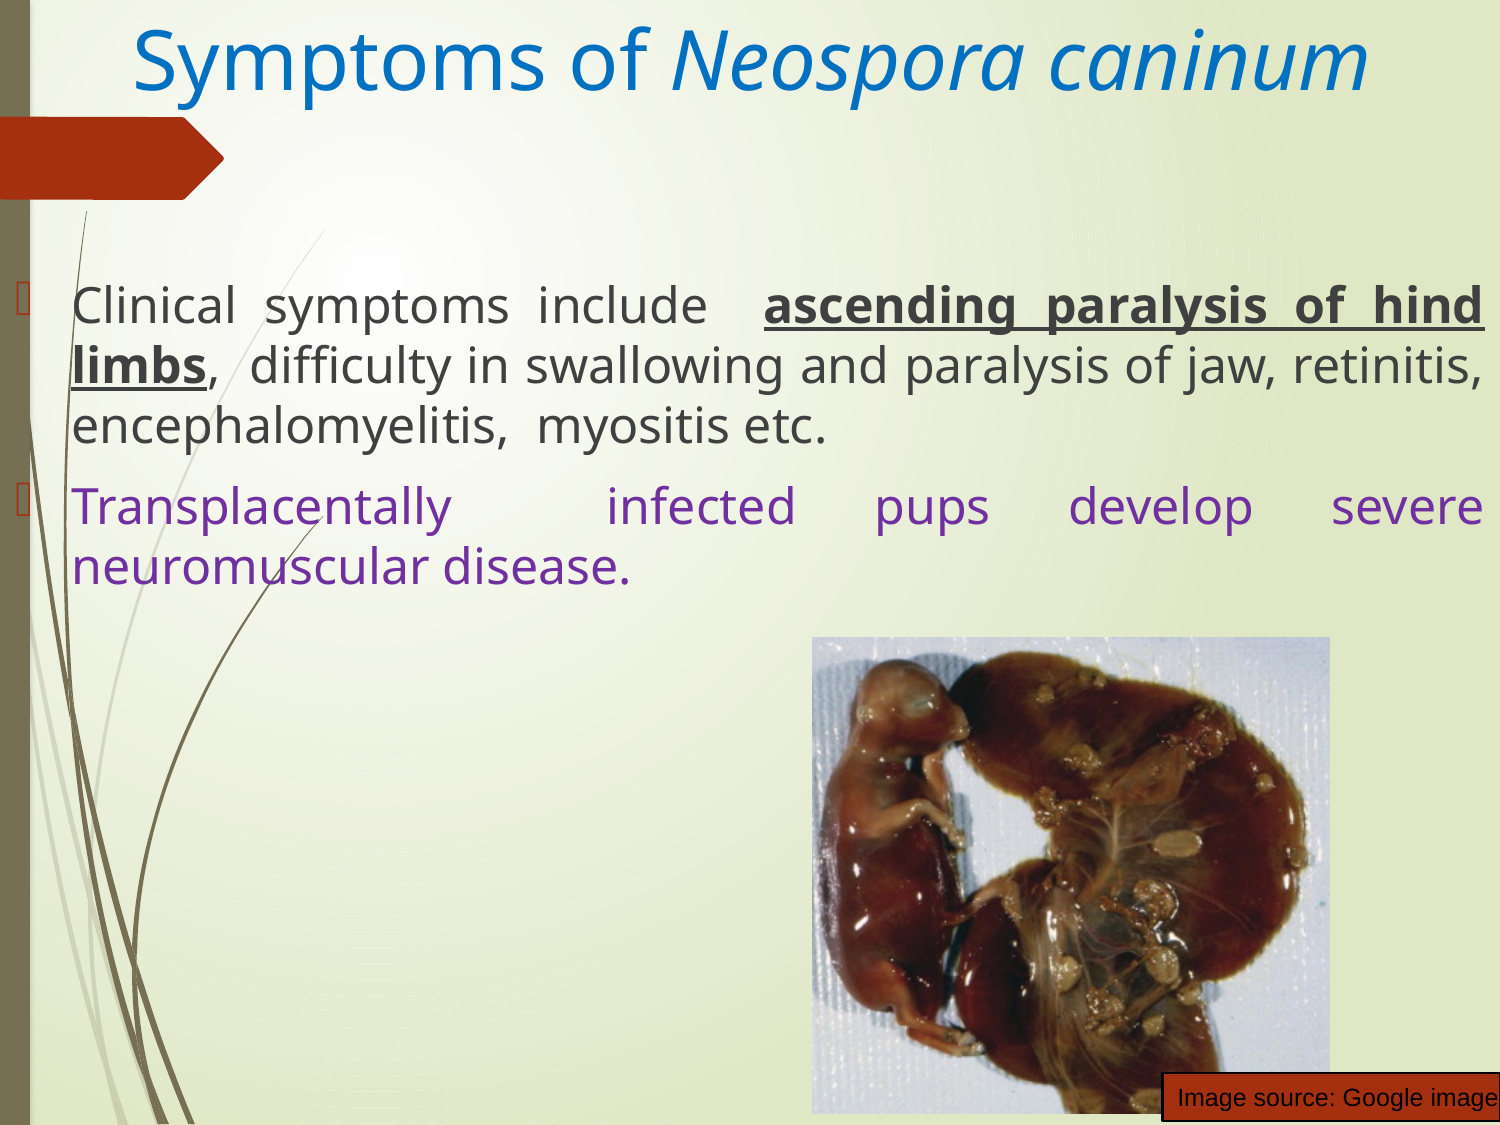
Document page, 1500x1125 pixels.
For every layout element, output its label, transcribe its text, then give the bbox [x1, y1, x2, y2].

picture [812, 637, 1330, 1114]
list Clinical symptoms include ascending paralysis of hind limbs, difficulty in swallowing and paralysis of jaw, retinitis, encephalomyelitis, myositis etc. Transplacentally infected pups develop severe neuromuscular disease. [0, 200, 1500, 1125]
title Symptoms of Neospora caninum [0, 0, 1500, 163]
text_box Image source: Google image [1328, 1072, 1500, 1121]
